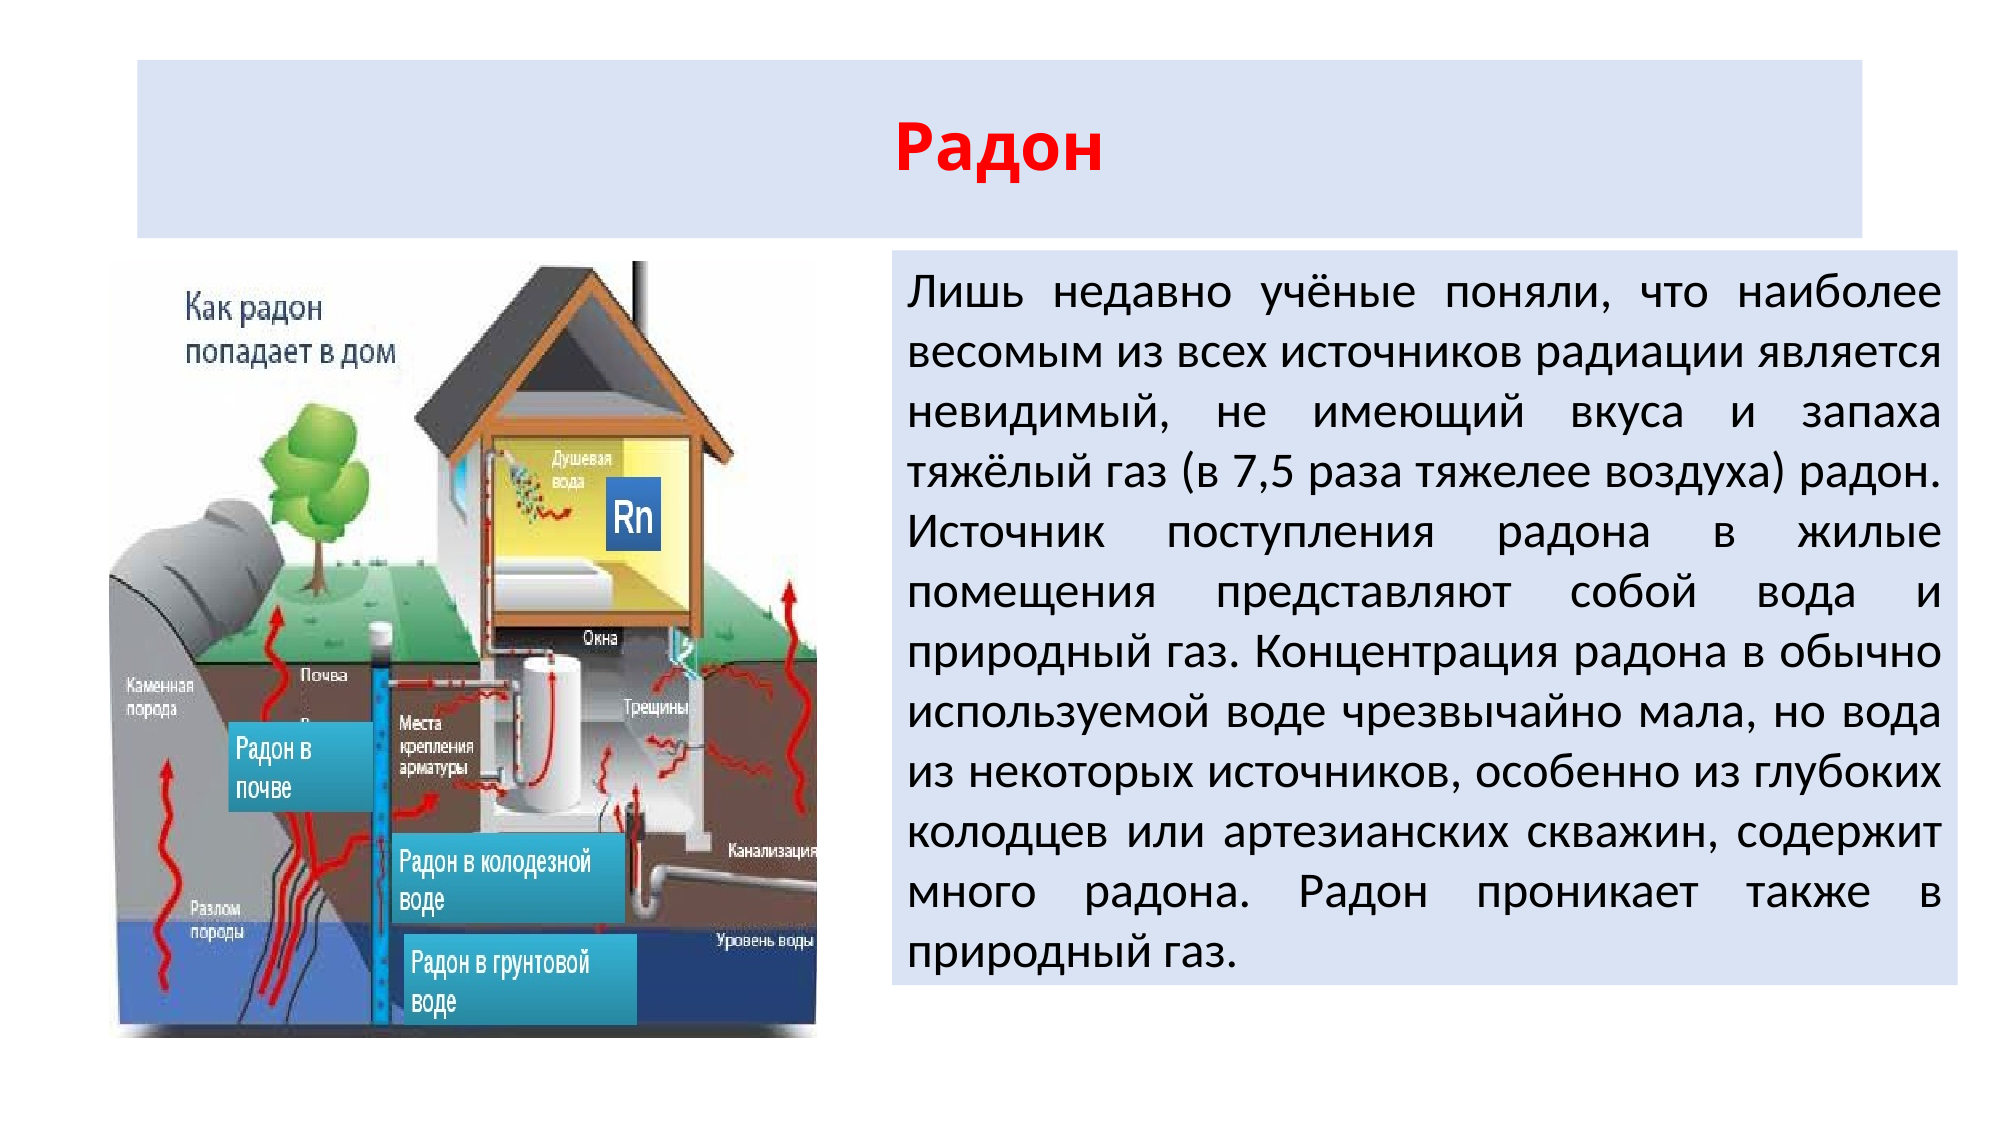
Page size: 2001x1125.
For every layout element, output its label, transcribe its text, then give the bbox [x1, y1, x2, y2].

title Радон [137, 59, 1863, 239]
text_box Лишь недавно учёные поняли, что наиболее весомым из всех источников радиации является невидимый, не имеющий вкуса и запаха тяжёлый газ (в 7,5 раза тяжелее воздуха) радон. Источник поступления радона в жилые помещения представляют собой вода и природный газ. Концентрация радона в обычно используемой воде чрезвычайно мала, но вода из некоторых источников, особенно из глубоких колодцев или артезианских скважин, содержит много радона. Радон проникает также в природный газ. [892, 250, 1958, 986]
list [109, 261, 817, 1038]
